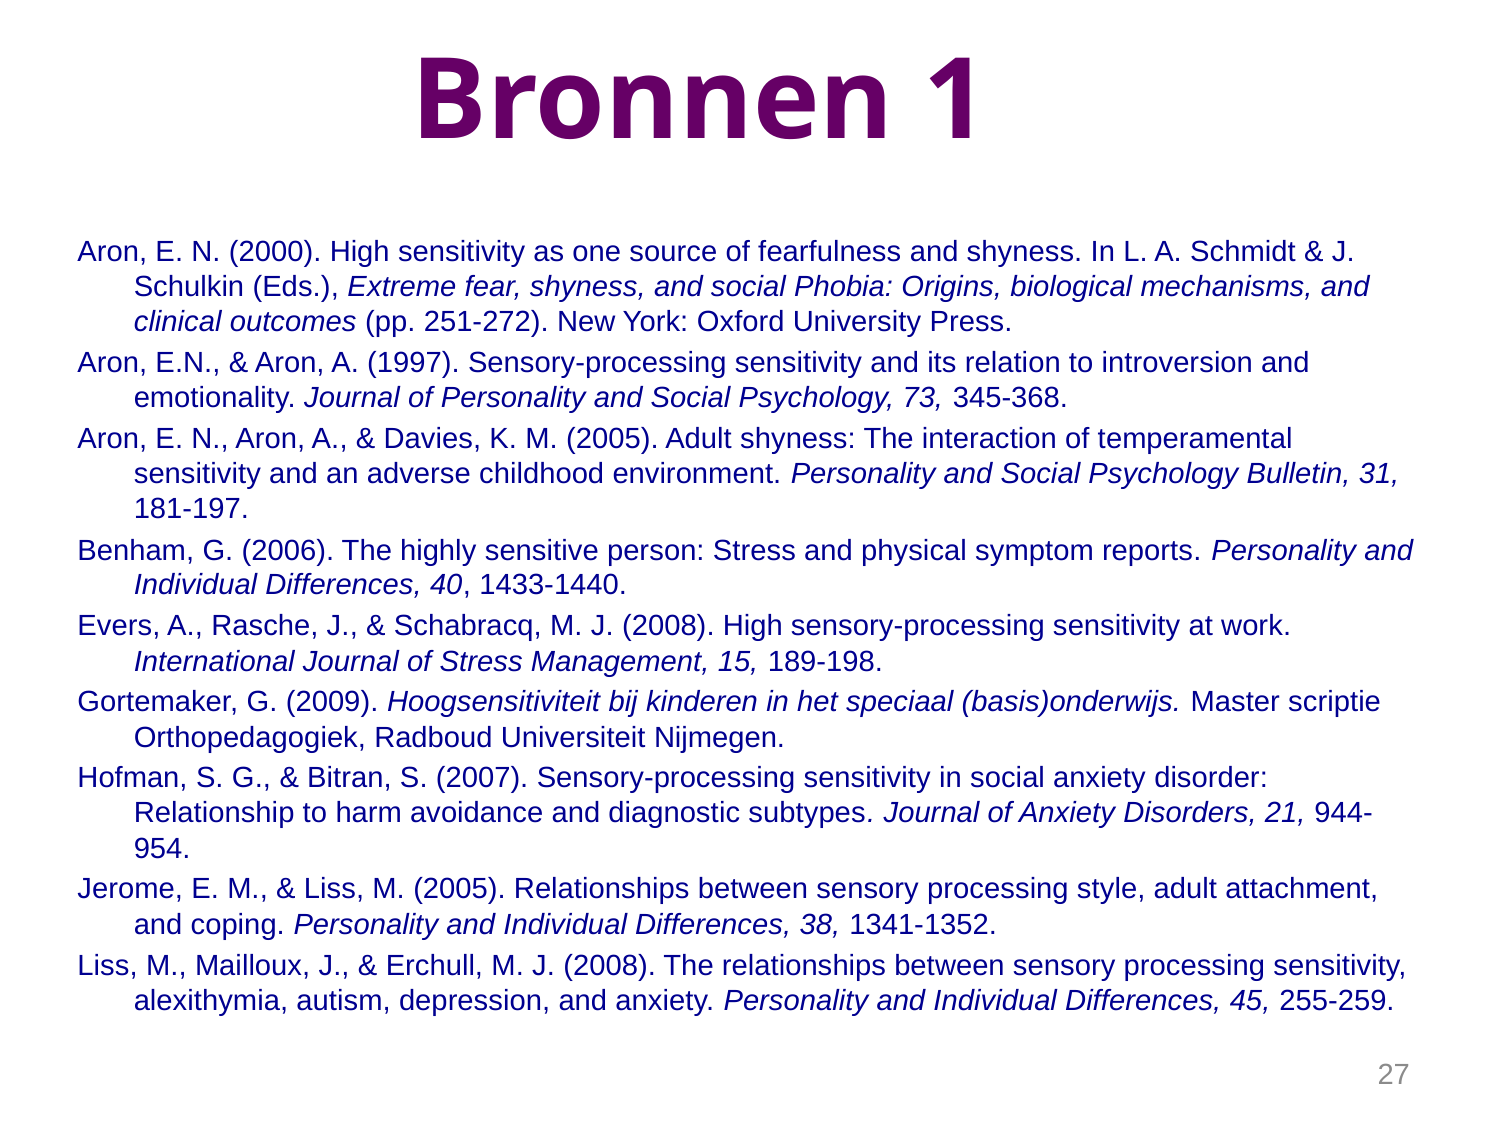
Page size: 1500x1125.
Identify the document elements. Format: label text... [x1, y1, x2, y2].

title Bronnen 1 [62, 0, 1338, 188]
slide_number 27 [1074, 1042, 1425, 1103]
list Aron, E. N. (2000). High sensitivity as one source of fearfulness and shyness. In L. A. Schmidt & J. Schulkin (Eds.), Extreme fear, shyness, and social Phobia: Origins, biological mechanisms, and clinical outcomes (pp. 251-272). New York: Oxford University Press. Aron, E.N., & Aron, A. (1997). Sensory-processing sensitivity and its relation to introversion and emotionality. Journal of Personality and Social Psychology, 73, 345-368. Aron, E. N., Aron, A., & Davies, K. M. (2005). Adult shyness: The interaction of temperamental sensitivity and an adverse childhood environment. Personality and Social Psychology Bulletin, 31, 181-197. Benham, G. (2006). The highly sensitive person: Stress and physical symptom reports. Personality and Individual Differences, 40, 1433-1440. Evers, A., Rasche, J., & Schabracq, M. J. (2008). High sensory-processing sensitivity at work. International Journal of Stress Management, 15, 189-198. Gortemaker, G. (2009). Hoogsensitiviteit bij kinderen in het speciaal (basis)onderwijs. Master scriptie Orthopedagogiek, Radboud Universiteit Nijmegen. Hofman, S. G., & Bitran, S. (2007). Sensory-processing sensitivity in social anxiety disorder: Relationship to harm avoidance and diagnostic subtypes. Journal of Anxiety Disorders, 21, 944-954. Jerome, E. M., & Liss, M. (2005). Relationships between sensory processing style, adult attachment, and coping. Personality and Individual Differences, 38, 1341-1352. Liss, M., Mailloux, J., & Erchull, M. J. (2008). The relationships between sensory processing sensitivity, alexithymia, autism, depression, and anxiety. Personality and Individual Differences, 45, 255-259. [62, 224, 1438, 1088]
